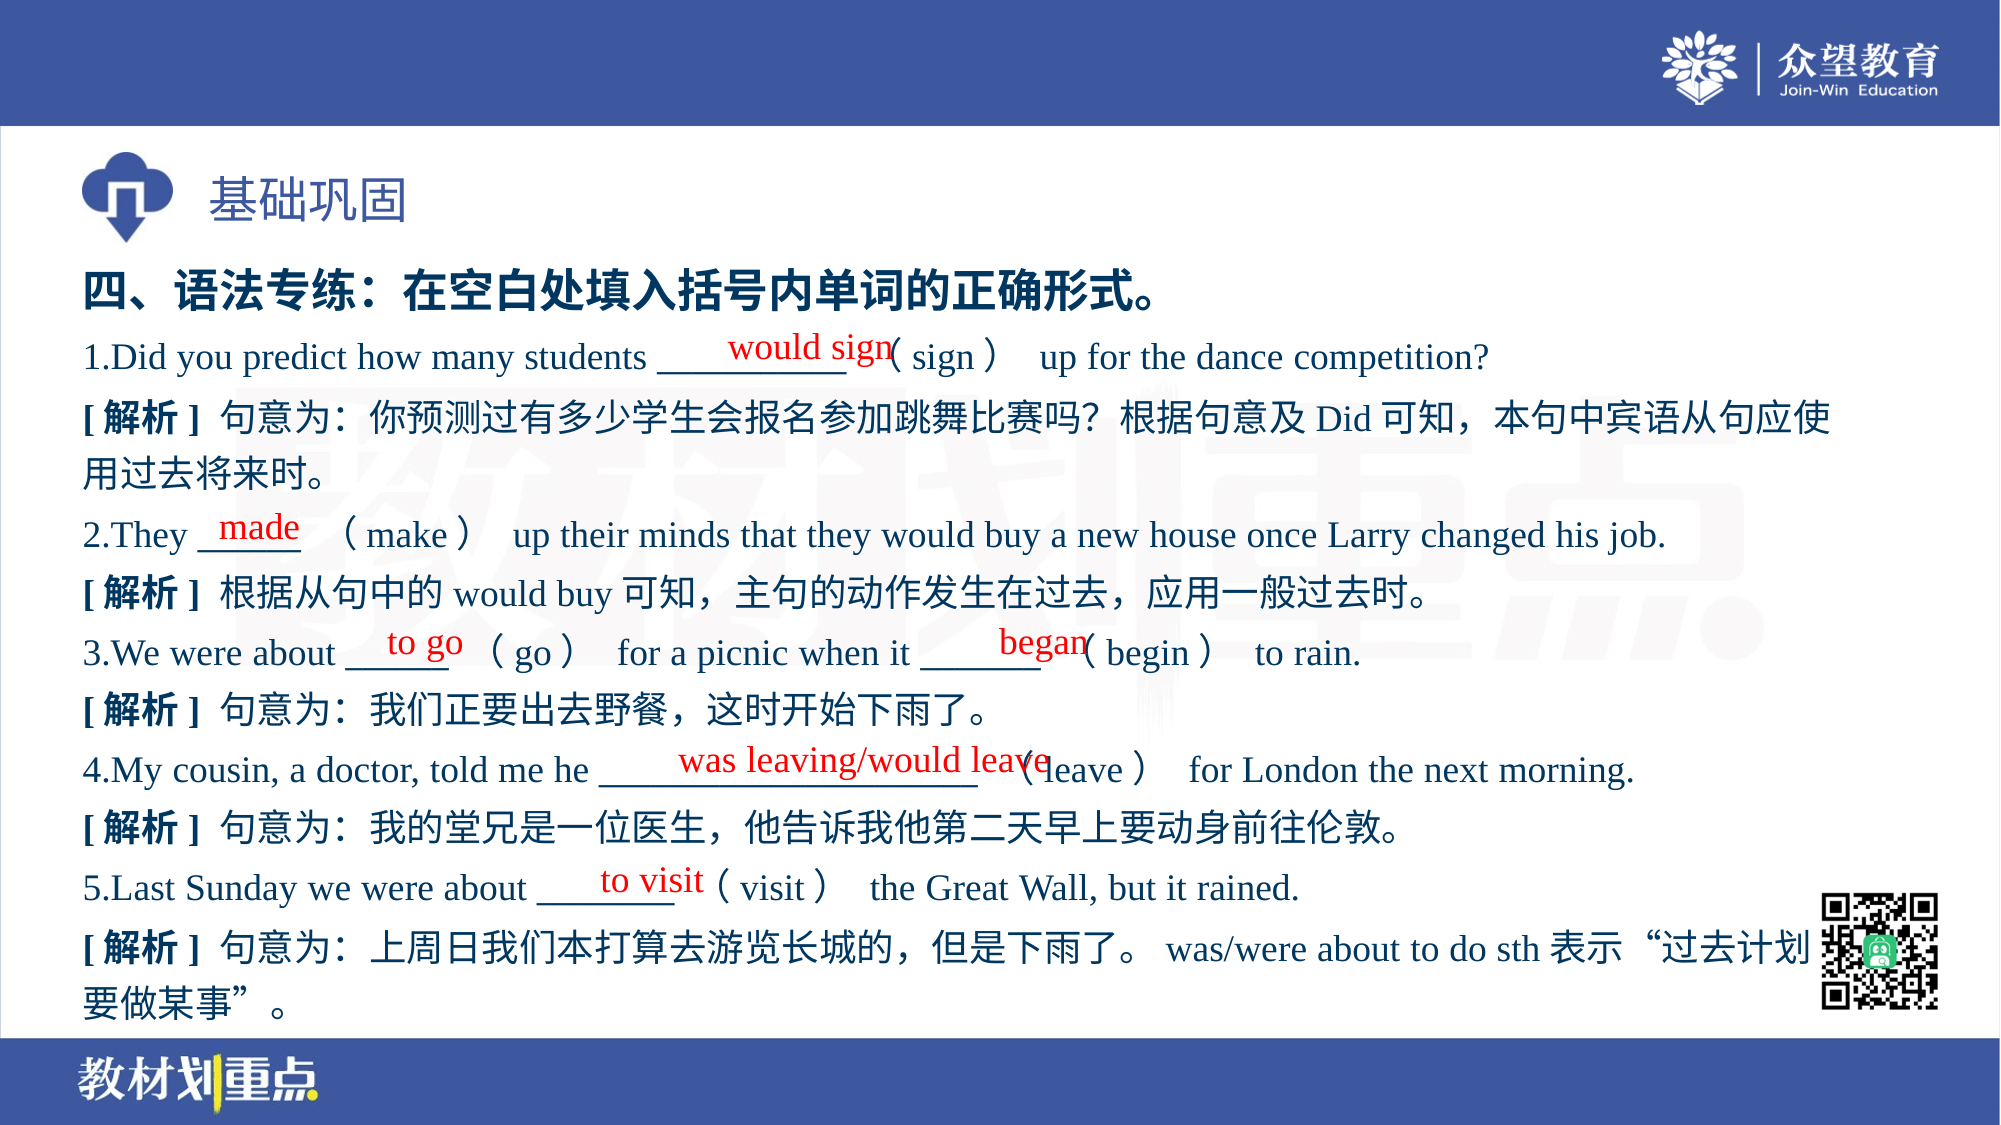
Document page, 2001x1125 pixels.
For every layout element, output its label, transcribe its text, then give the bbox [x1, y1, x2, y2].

text_box 四、语法专练：在空白处填入括号内单词的正确形式。 [82, 247, 1817, 313]
text_box 4.My cousin, a doctor, told me he ______________________ （leave） for London the next morning. [82, 733, 1817, 786]
text_box 1.Did you predict how many students ___________ （sign） up for the dance competition? [82, 320, 1817, 373]
text_box [解析] 句意为：你预测过有多少学生会报名参加跳舞比赛吗？根据句意及Did可知，本句中宾语从句应使 用过去将来时。 [82, 378, 1817, 491]
text_box [解析] 句意为：我的堂兄是一位医生，他告诉我他第二天早上要动身前往伦敦。 [82, 792, 1817, 844]
text_box 5.Last Sunday we were about ________ （visit） the Great Wall, but it rained. [82, 851, 1817, 903]
text_box [解析] 根据从句中的would buy可知，主句的动作发生在过去，应用一般过去时。 [82, 557, 1817, 609]
text_box to visit [582, 843, 723, 895]
text_box to go [368, 606, 482, 658]
text_box was leaving/would leave [655, 723, 1073, 776]
picture [0, 0, 2000, 1125]
text_box 2.They ______ （make） up their minds that they would buy a new house once Larry changed his job. [82, 498, 1817, 551]
text_box 3.We were about ______ （go） for a picnic when it _______ （begin） to rain. [82, 616, 1817, 668]
text_box would sign [709, 310, 912, 363]
text_box began [985, 606, 1103, 659]
text_box made [205, 490, 314, 543]
text_box [解析] 句意为：我们正要出去野餐，这时开始下雨了。 [82, 675, 1817, 727]
text_box [解析] 句意为：上周日我们本打算去游览长城的，但是下雨了。was/were about to do sth表示“过去计划 要做某事”。 [82, 908, 1817, 1021]
